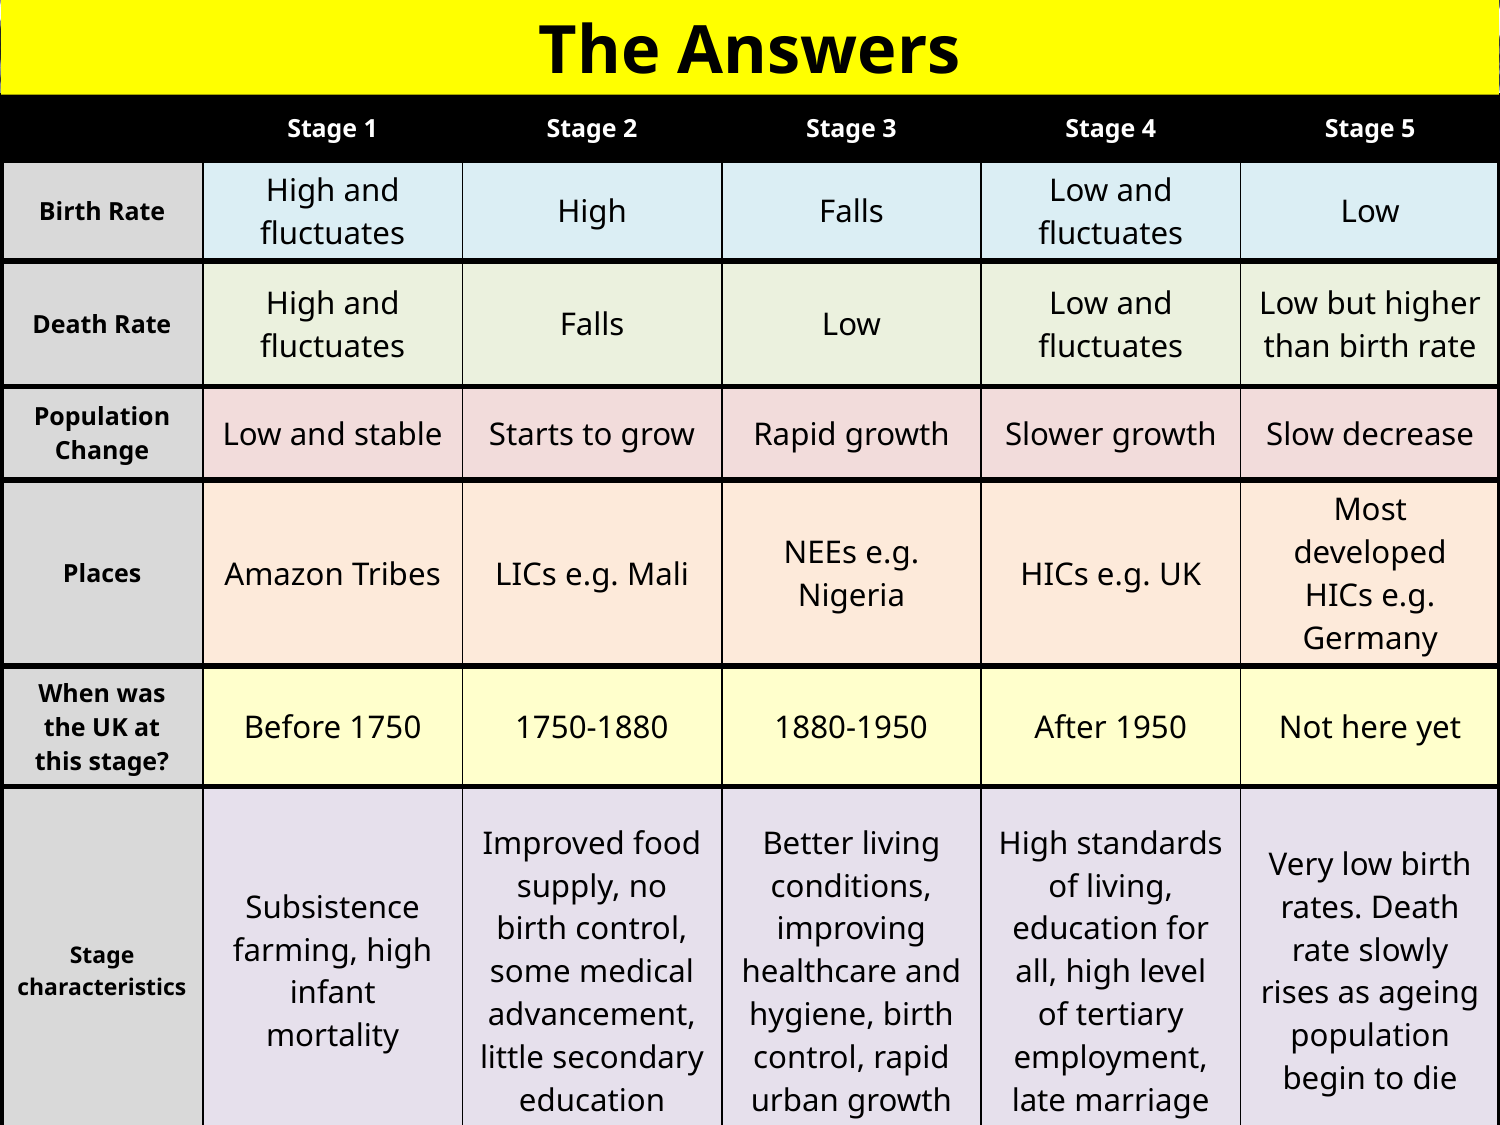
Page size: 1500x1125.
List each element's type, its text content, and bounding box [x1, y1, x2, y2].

text_box The Answers [1, 0, 1499, 95]
table_cell After 1950 [982, 669, 1240, 784]
table_header Stage 1 [204, 95, 462, 158]
table_header Stage 3 [723, 95, 980, 158]
table_cell Death Rate [4, 264, 202, 384]
table_cell HICs e.g. UK [982, 483, 1240, 663]
table_cell High and fluctuates [204, 163, 462, 258]
table_cell High [463, 163, 721, 258]
table_cell Low [723, 264, 980, 384]
table_header [2, 95, 202, 158]
table_cell Most developed HICs e.g. Germany [1241, 483, 1497, 663]
table_cell Low [1241, 163, 1497, 258]
table_cell Stage characteristics [4, 789, 202, 1125]
table_cell 1750-1880 [463, 669, 721, 784]
table_cell Improved food supply, no birth control, some medical advancement, little secondary education [463, 789, 721, 1125]
table_cell LICs e.g. Mali [463, 483, 721, 663]
table_cell Amazon Tribes [204, 483, 462, 663]
table_header Stage 2 [463, 95, 721, 158]
table_cell High and fluctuates [204, 264, 462, 384]
table_cell Low and fluctuates [982, 163, 1240, 258]
table_cell Birth Rate [4, 163, 202, 258]
table_cell Falls [723, 163, 980, 258]
table_cell Slower growth [982, 389, 1240, 477]
table_header Stage 4 [982, 95, 1240, 158]
table_cell Low and fluctuates [982, 264, 1240, 384]
table_cell Low but higher than birth rate [1241, 264, 1497, 384]
table_cell Not here yet [1241, 669, 1497, 784]
table_cell Low and stable [204, 389, 462, 477]
table_cell When was the UK at this stage? [4, 669, 202, 784]
table_cell Subsistence farming, high infant mortality [204, 789, 462, 1125]
table_cell Rapid growth [723, 389, 980, 477]
table_cell Very low birth rates. Death rate slowly rises as ageing population begin to die [1241, 789, 1497, 1125]
table_cell Starts to grow [463, 389, 721, 477]
table_cell 1880-1950 [723, 669, 980, 784]
table_cell Population Change [4, 389, 202, 477]
table_cell Falls [463, 264, 721, 384]
table_cell NEEs e.g. Nigeria [723, 483, 980, 663]
table_cell Slow decrease [1241, 389, 1497, 477]
table_header Stage 5 [1241, 95, 1499, 158]
table_cell Places [4, 483, 202, 663]
table_cell Better living conditions, improving healthcare and hygiene, birth control, rapid urban growth [723, 789, 980, 1125]
table_cell High standards of living, education for all, high level of tertiary employment, late marriage [982, 789, 1240, 1125]
table_cell Before 1750 [204, 669, 462, 784]
